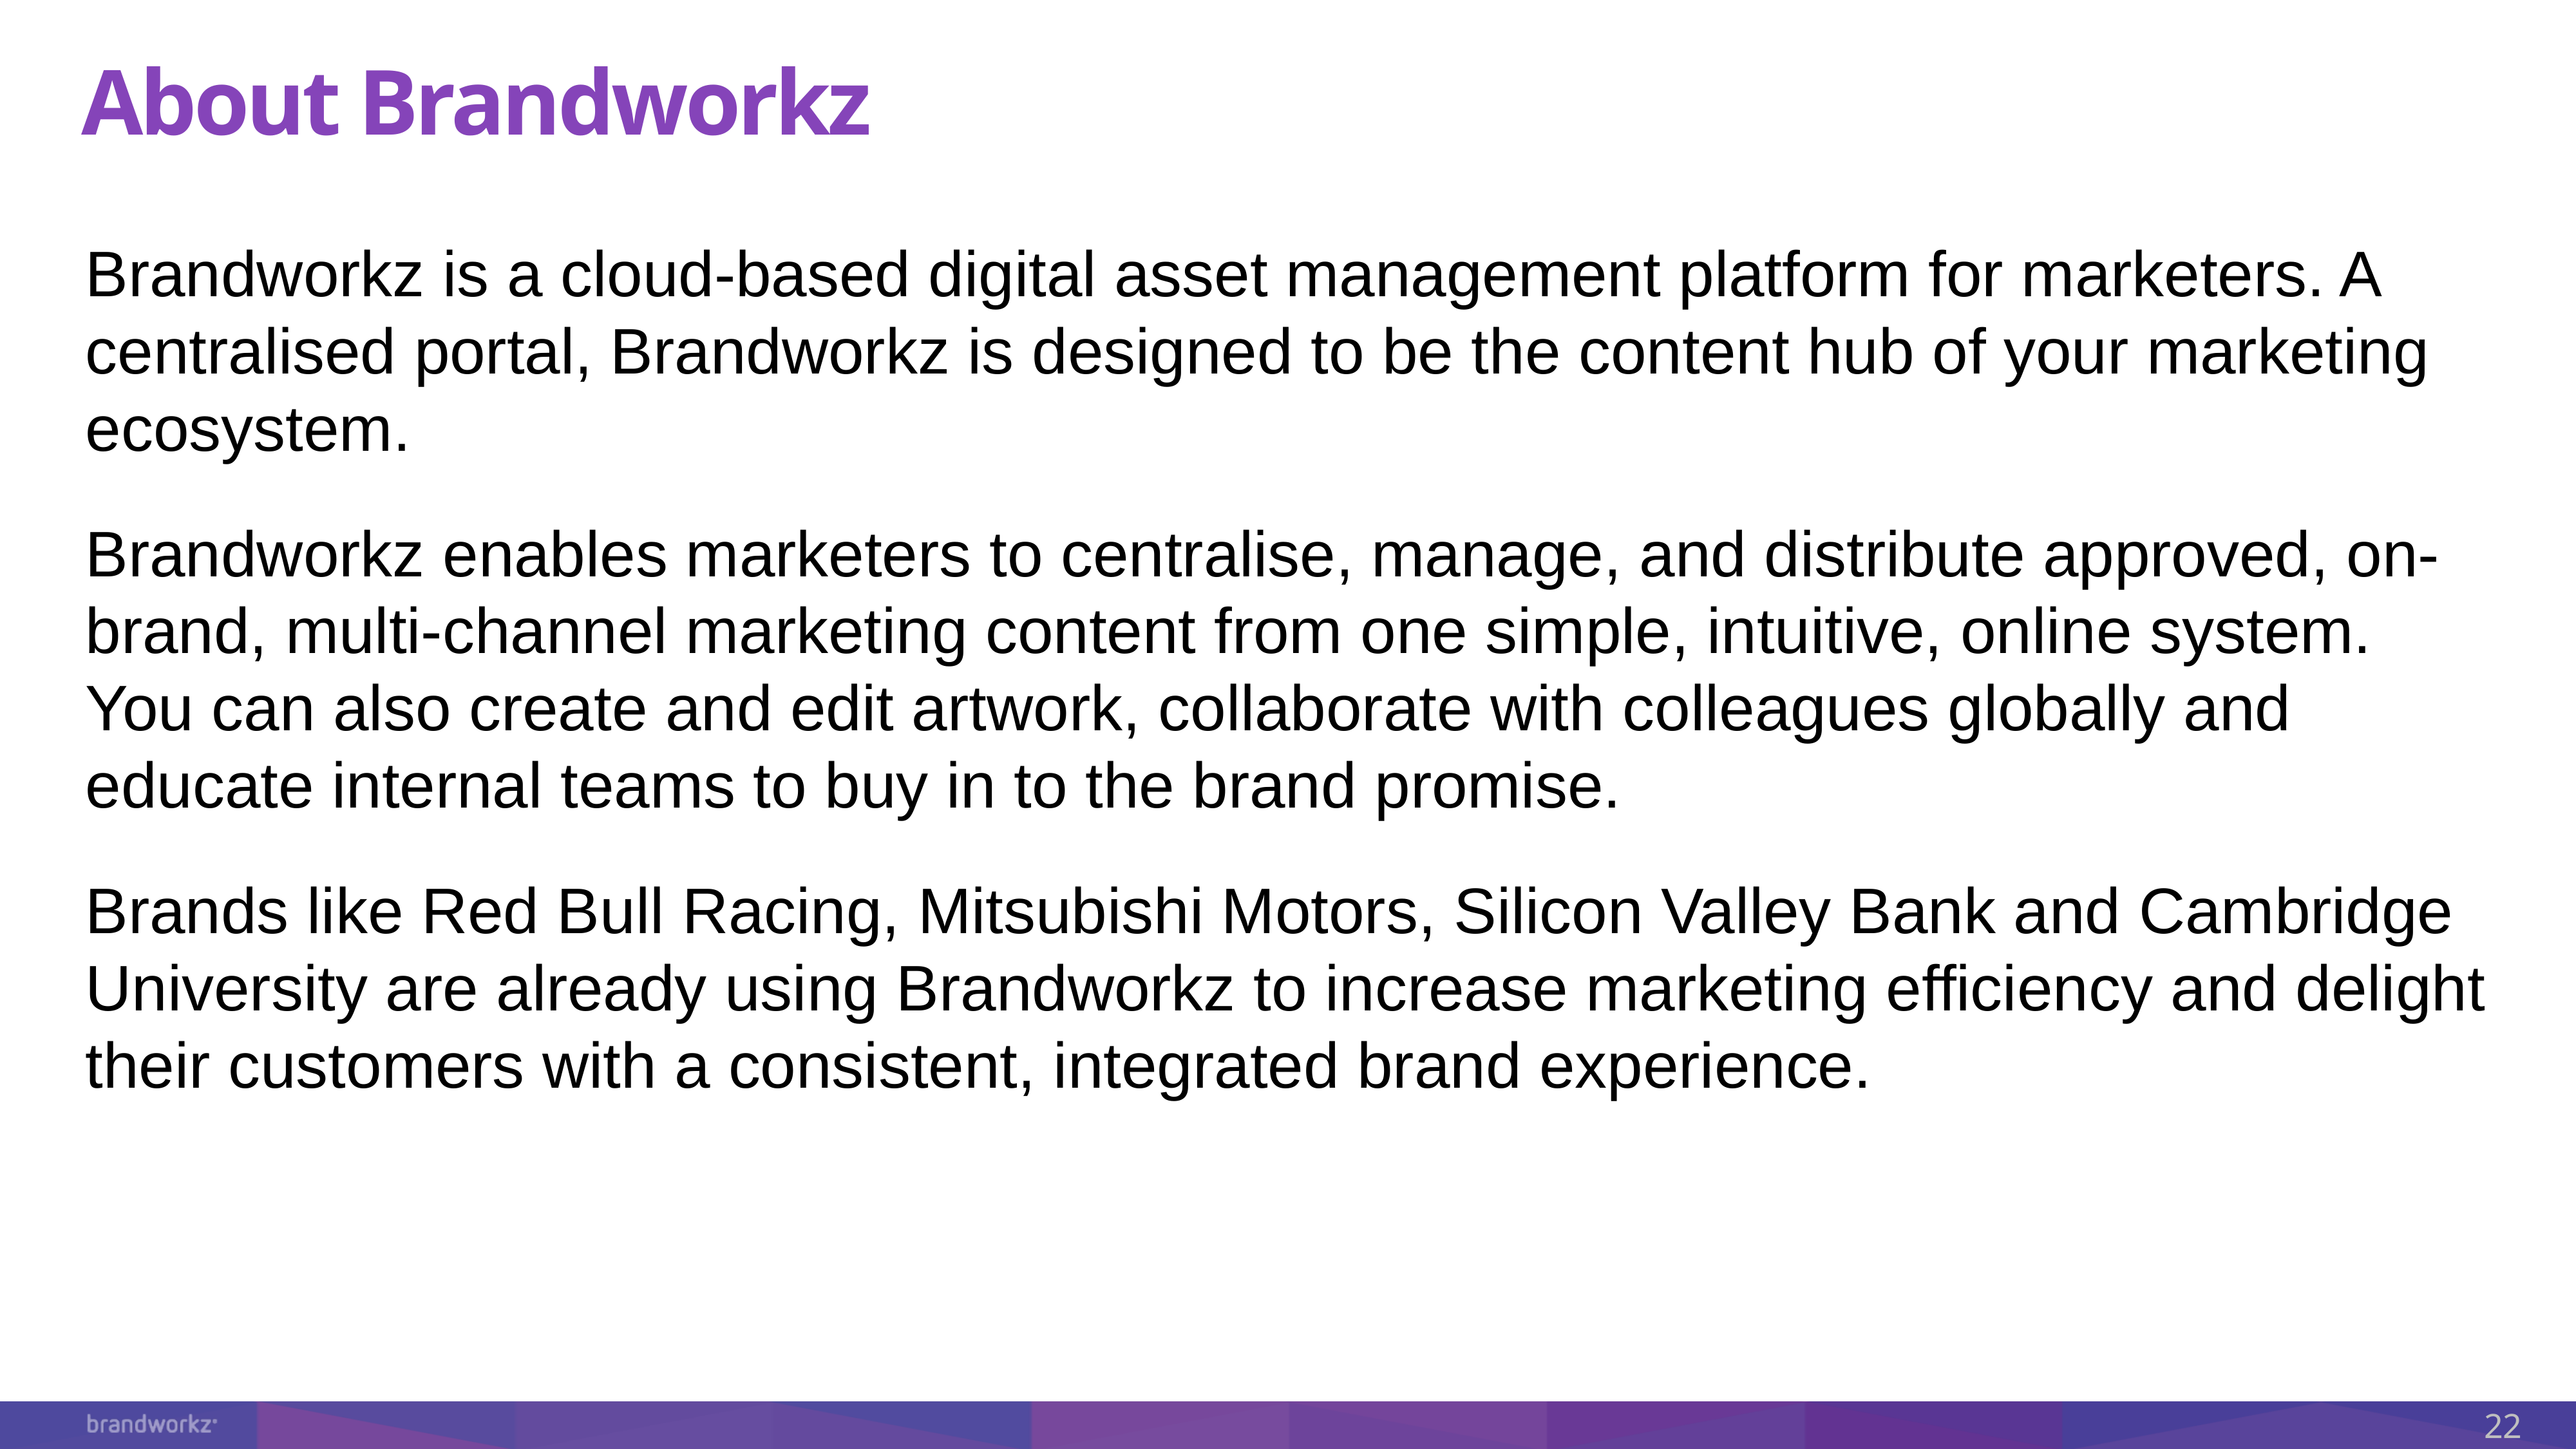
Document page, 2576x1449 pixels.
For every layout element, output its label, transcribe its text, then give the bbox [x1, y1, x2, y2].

title About Brandworkz [81, 45, 2496, 166]
list Brandworkz is a cloud-based digital asset management platform for marketers. A centralised portal, Brandworkz is designed to be the content hub of your marketing ecosystem. Brandworkz enables marketers to centralise, manage, and distribute approved, on-brand, multi-channel marketing content from one simple, intuitive, online system. You can also create and edit artwork, collaborate with colleagues globally and educate internal teams to buy in to the brand promise. Brands like Red Bull Racing, Mitsubishi Motors, Silicon Valley Bank and Cambridge University are already using Brandworkz to increase marketing efficiency and delight their customers with a consistent, integrated brand experience. [85, 232, 2496, 1244]
picture [0, 1401, 2576, 1449]
